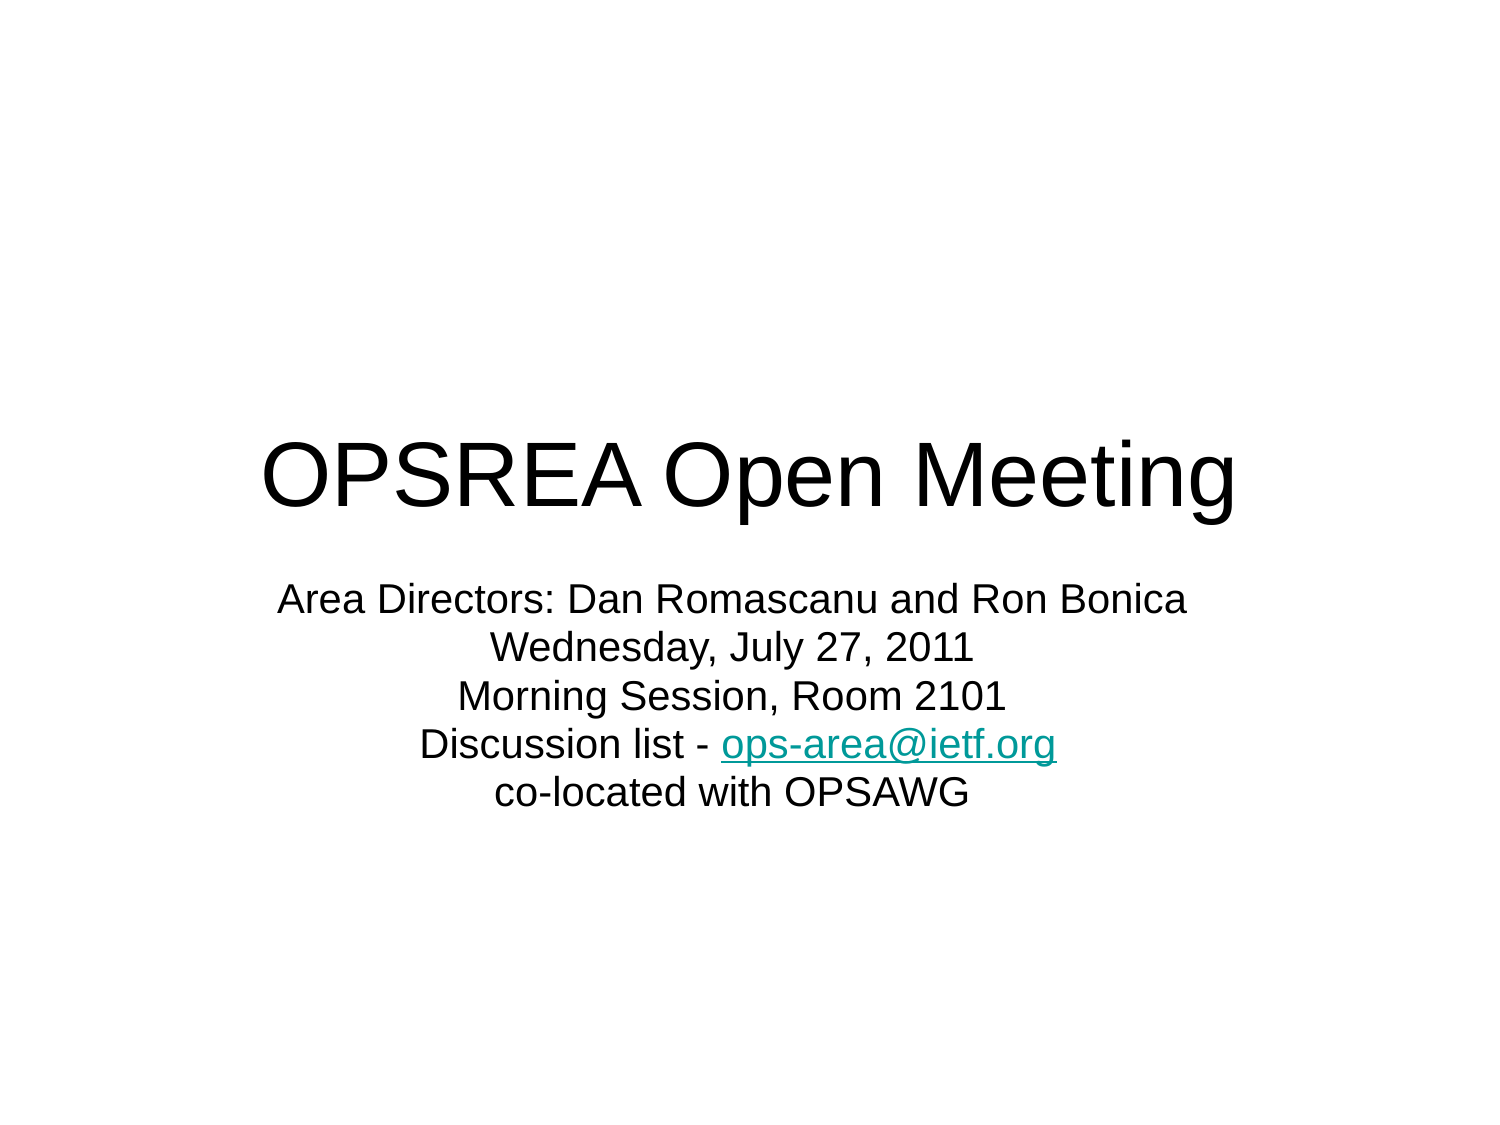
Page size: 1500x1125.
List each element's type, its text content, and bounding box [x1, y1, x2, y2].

subtitle Area Directors: Dan Romascanu and Ron Bonica Wednesday, July 27, 2011 Morning Session, Room 2101 Discussion list - ops-area@ietf.org co-located with OPSAWG [88, 573, 1388, 914]
title OPSREA Open Meeting [112, 349, 1388, 573]
